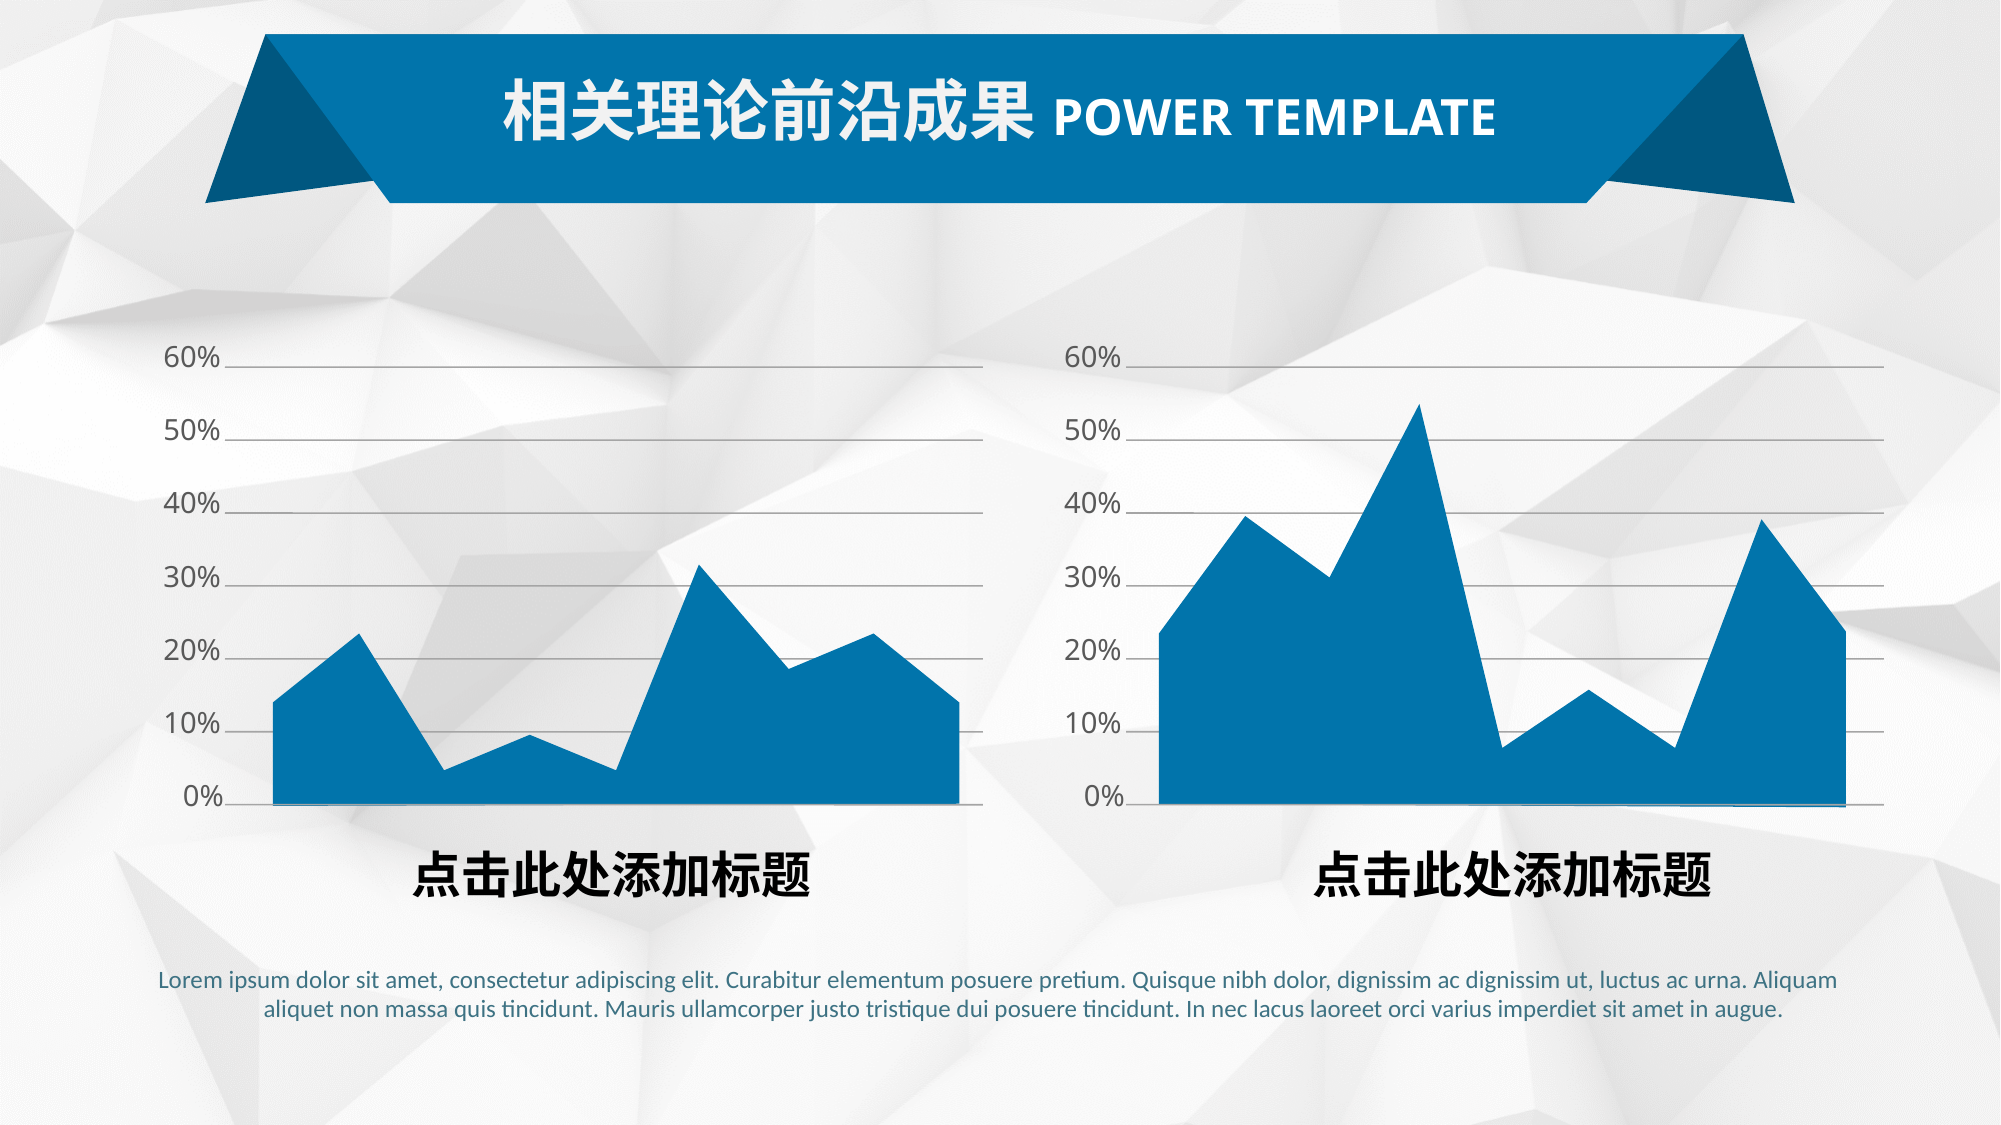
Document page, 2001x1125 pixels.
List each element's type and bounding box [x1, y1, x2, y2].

text_box [205, 34, 1795, 204]
picture [0, 0, 2001, 1125]
